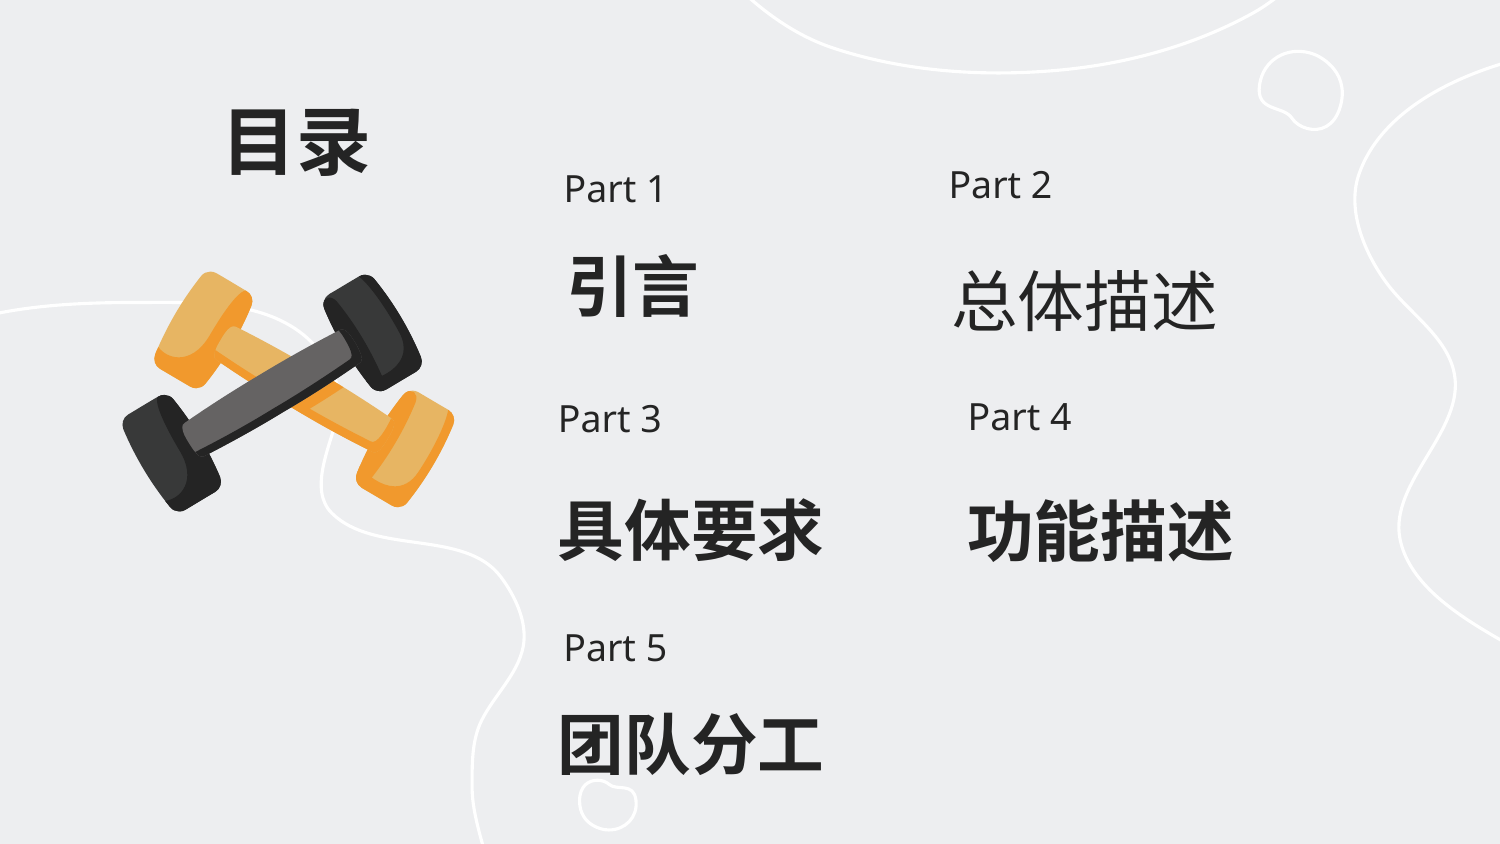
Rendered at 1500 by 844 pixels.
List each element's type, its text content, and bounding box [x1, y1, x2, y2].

title Part 4 [952, 384, 1338, 448]
subtitle 引言 [551, 234, 937, 335]
text_box Part 5 [548, 615, 934, 679]
title Part 2 [933, 151, 1319, 215]
title Part 3 [542, 385, 928, 449]
text_box 总体描述 [936, 249, 1360, 350]
subtitle 具体要求 [542, 477, 983, 579]
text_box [120, 271, 456, 512]
title Part 1 [548, 155, 934, 219]
title 目录 [206, 79, 389, 200]
text_box 团队分工 [542, 692, 1186, 793]
subtitle 功能描述 [952, 479, 1338, 580]
